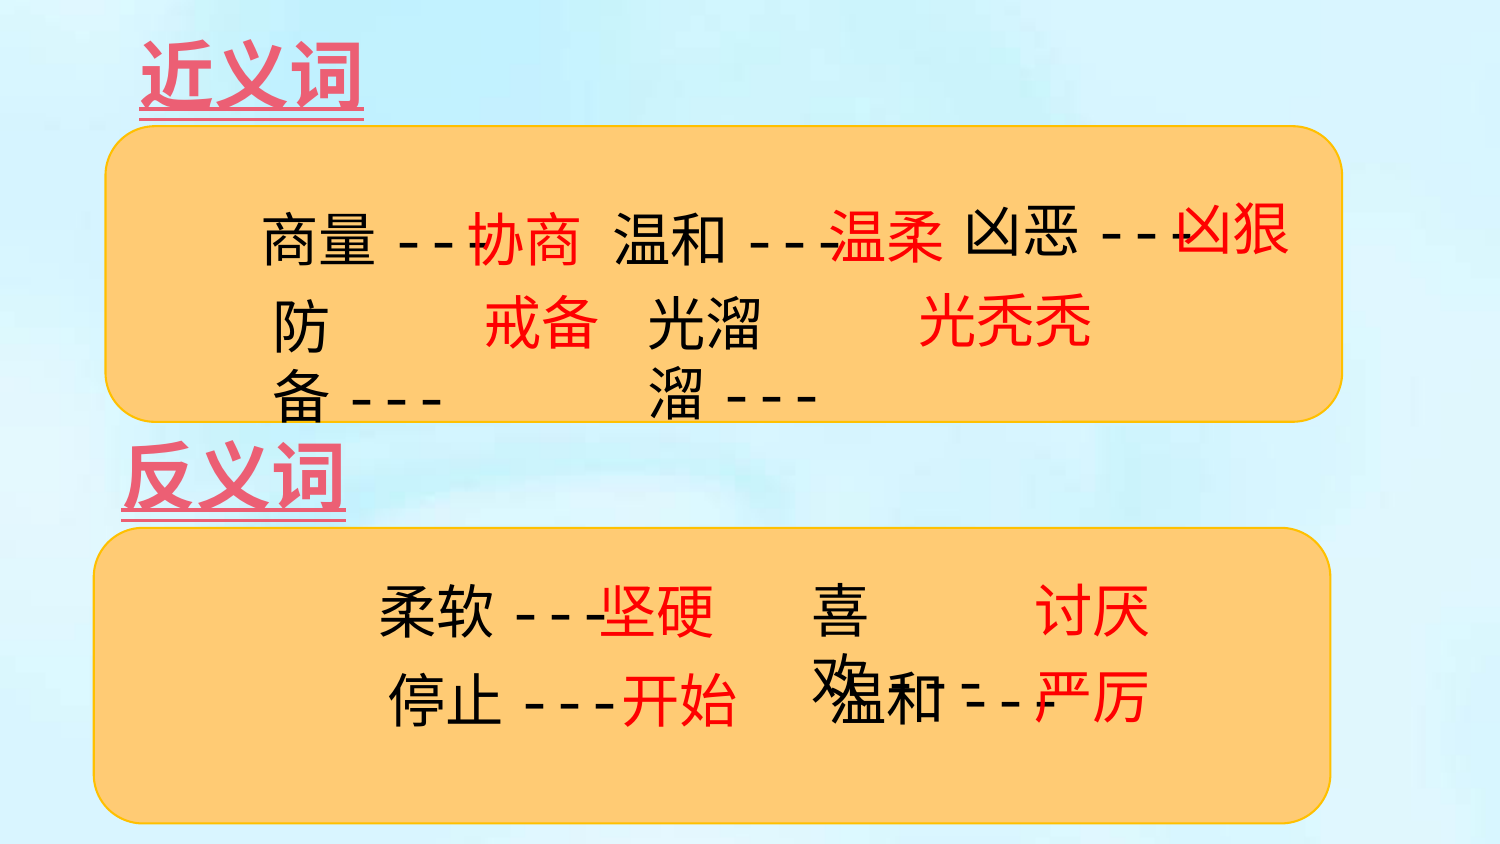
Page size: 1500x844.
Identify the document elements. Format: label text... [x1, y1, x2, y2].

text_box 光秃秃 [903, 276, 1137, 361]
text_box 反义词 [106, 421, 362, 527]
text_box 温和--- [813, 654, 1209, 740]
picture [0, 0, 1500, 844]
text_box 近义词 [124, 20, 380, 126]
text_box 温和--- [597, 195, 873, 279]
text_box 坚硬 [556, 567, 745, 653]
text_box 戒备 [468, 278, 644, 364]
text_box [104, 125, 1344, 423]
text_box 开始 [607, 656, 797, 742]
text_box 协商 [451, 195, 597, 280]
text_box 严厉 [1019, 653, 1210, 738]
text_box 光溜溜--- [632, 279, 950, 435]
text_box [92, 526, 1332, 825]
text_box 防备--- [257, 282, 504, 438]
text_box 凶狠 [1160, 184, 1313, 270]
text_box 喜欢--- [796, 567, 1055, 722]
text_box 讨厌 [1019, 567, 1184, 652]
text_box 停止--- [372, 656, 607, 742]
text_box 温柔 [813, 192, 978, 278]
text_box 凶恶--- [949, 187, 1254, 272]
text_box 商量--- [246, 195, 451, 280]
text_box 柔软--- [363, 567, 556, 653]
